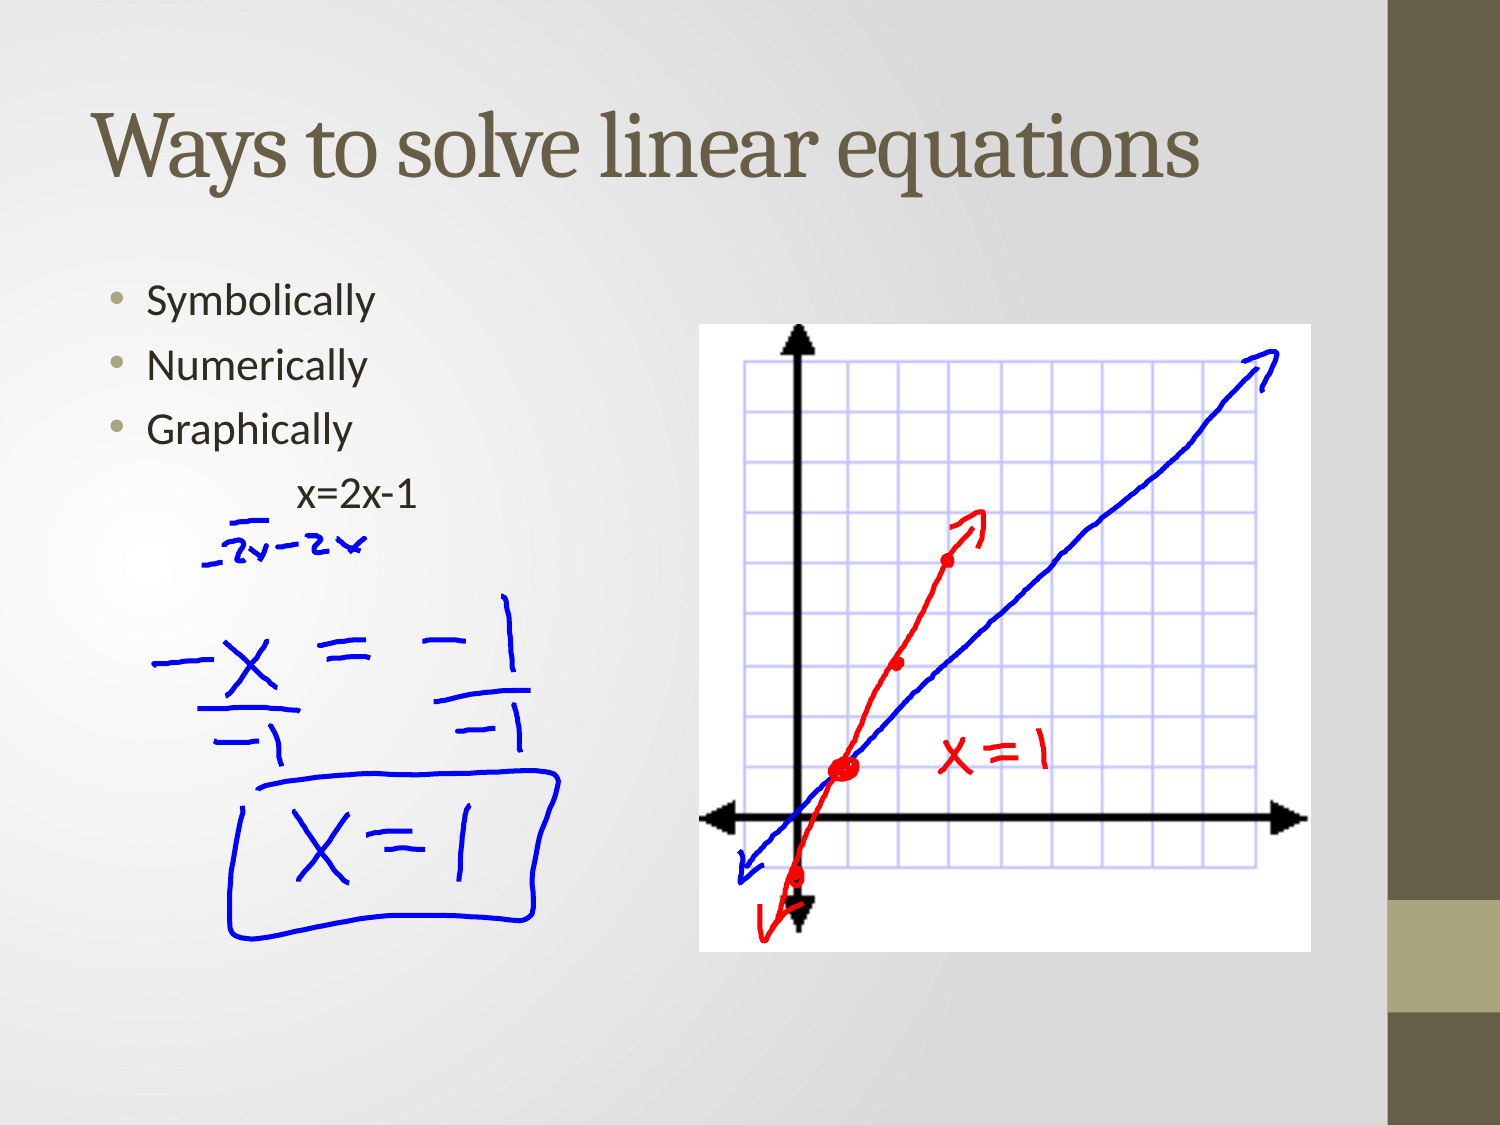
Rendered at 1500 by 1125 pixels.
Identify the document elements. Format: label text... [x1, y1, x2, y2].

text_box [201, 561, 223, 567]
text_box [305, 534, 330, 554]
text_box [348, 537, 366, 554]
text_box [258, 544, 268, 562]
picture [699, 324, 1312, 953]
text_box [336, 537, 353, 549]
title Ways to solve linear equations [75, 45, 1325, 233]
list Symbolically Numerically Graphically x=2x-1 [75, 262, 1325, 1050]
text_box [223, 538, 246, 562]
text_box [276, 543, 299, 548]
text_box [229, 519, 269, 525]
text_box [249, 547, 261, 557]
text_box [153, 595, 559, 940]
